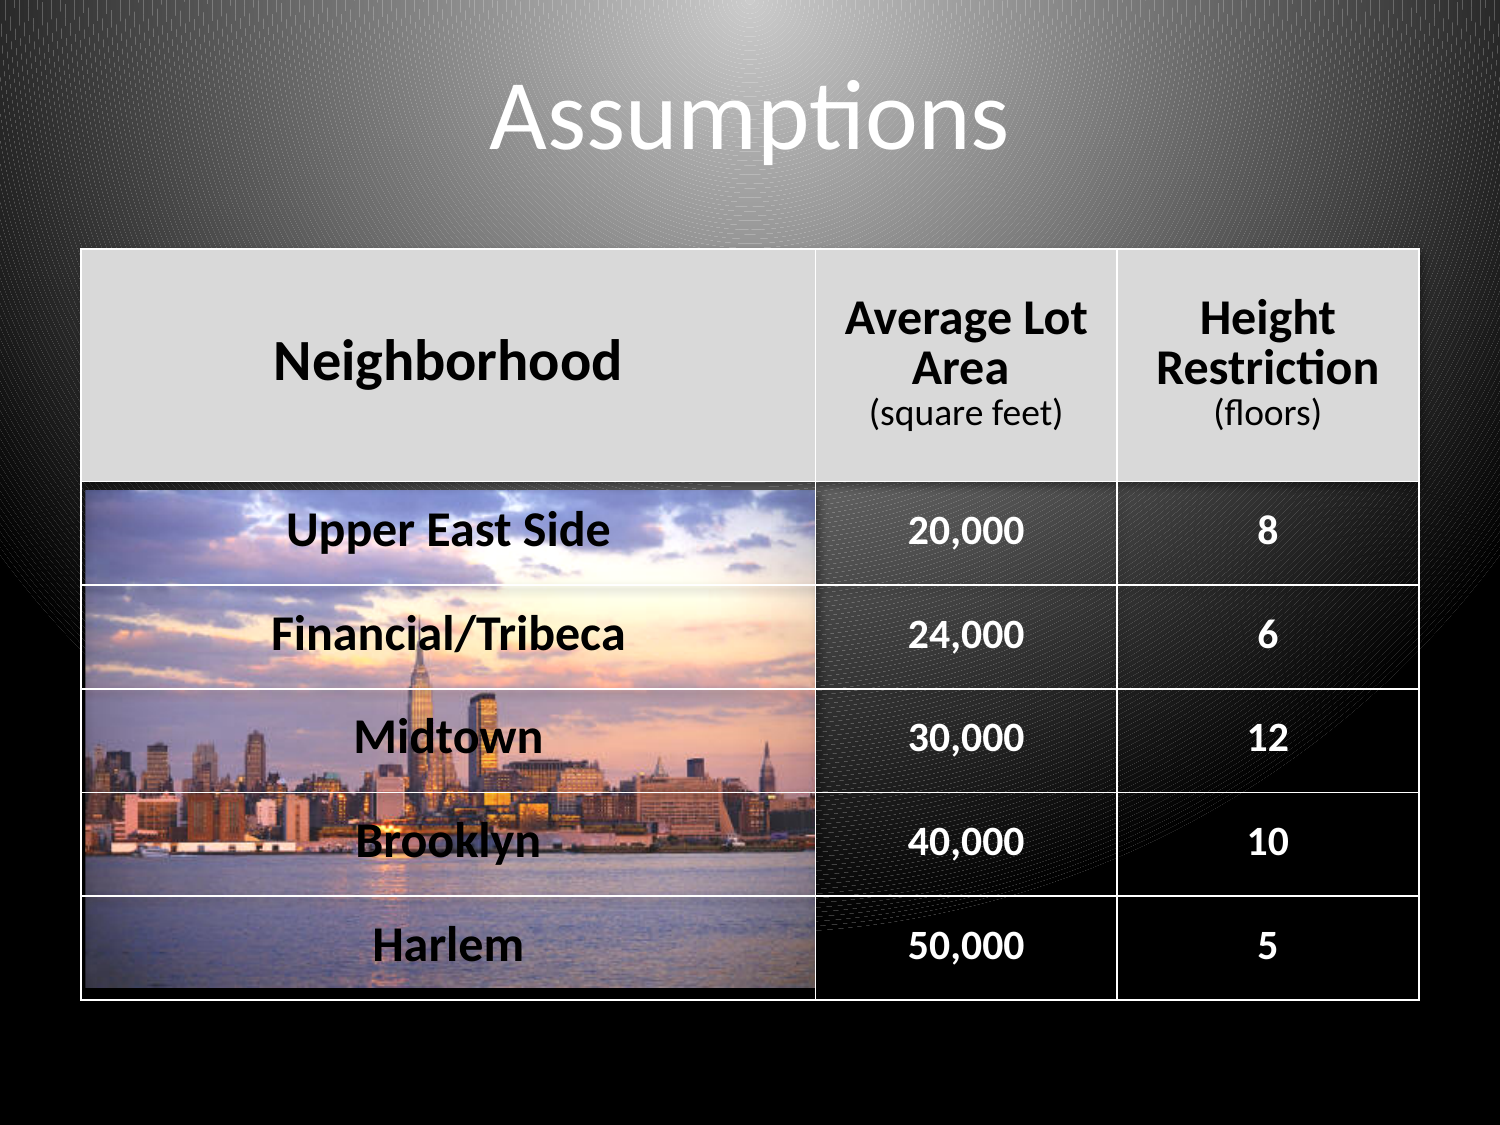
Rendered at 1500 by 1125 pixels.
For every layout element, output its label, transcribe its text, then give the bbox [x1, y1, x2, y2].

table_cell 12 [1118, 690, 1418, 792]
table_cell 30,000 [820, 690, 1116, 792]
table_cell 6 [1118, 586, 1418, 688]
table_cell 10 [1118, 793, 1418, 895]
table_cell 50,000 [816, 897, 1116, 999]
table_header Average Lot Area (square feet) [816, 250, 1116, 481]
picture [85, 490, 816, 988]
table_cell 5 [1118, 897, 1418, 999]
table_cell 24,000 [820, 586, 1116, 688]
table_header Height Restriction (floors) [1118, 250, 1418, 481]
table_header Neighborhood [82, 250, 815, 481]
title Assumptions [75, 45, 1425, 175]
table_cell 40,000 [820, 793, 1116, 895]
table_cell Upper East Side [82, 482, 815, 491]
table_cell Harlem [82, 994, 815, 999]
table_cell 8 [1118, 482, 1418, 584]
table_cell 20,000 [816, 482, 1116, 584]
